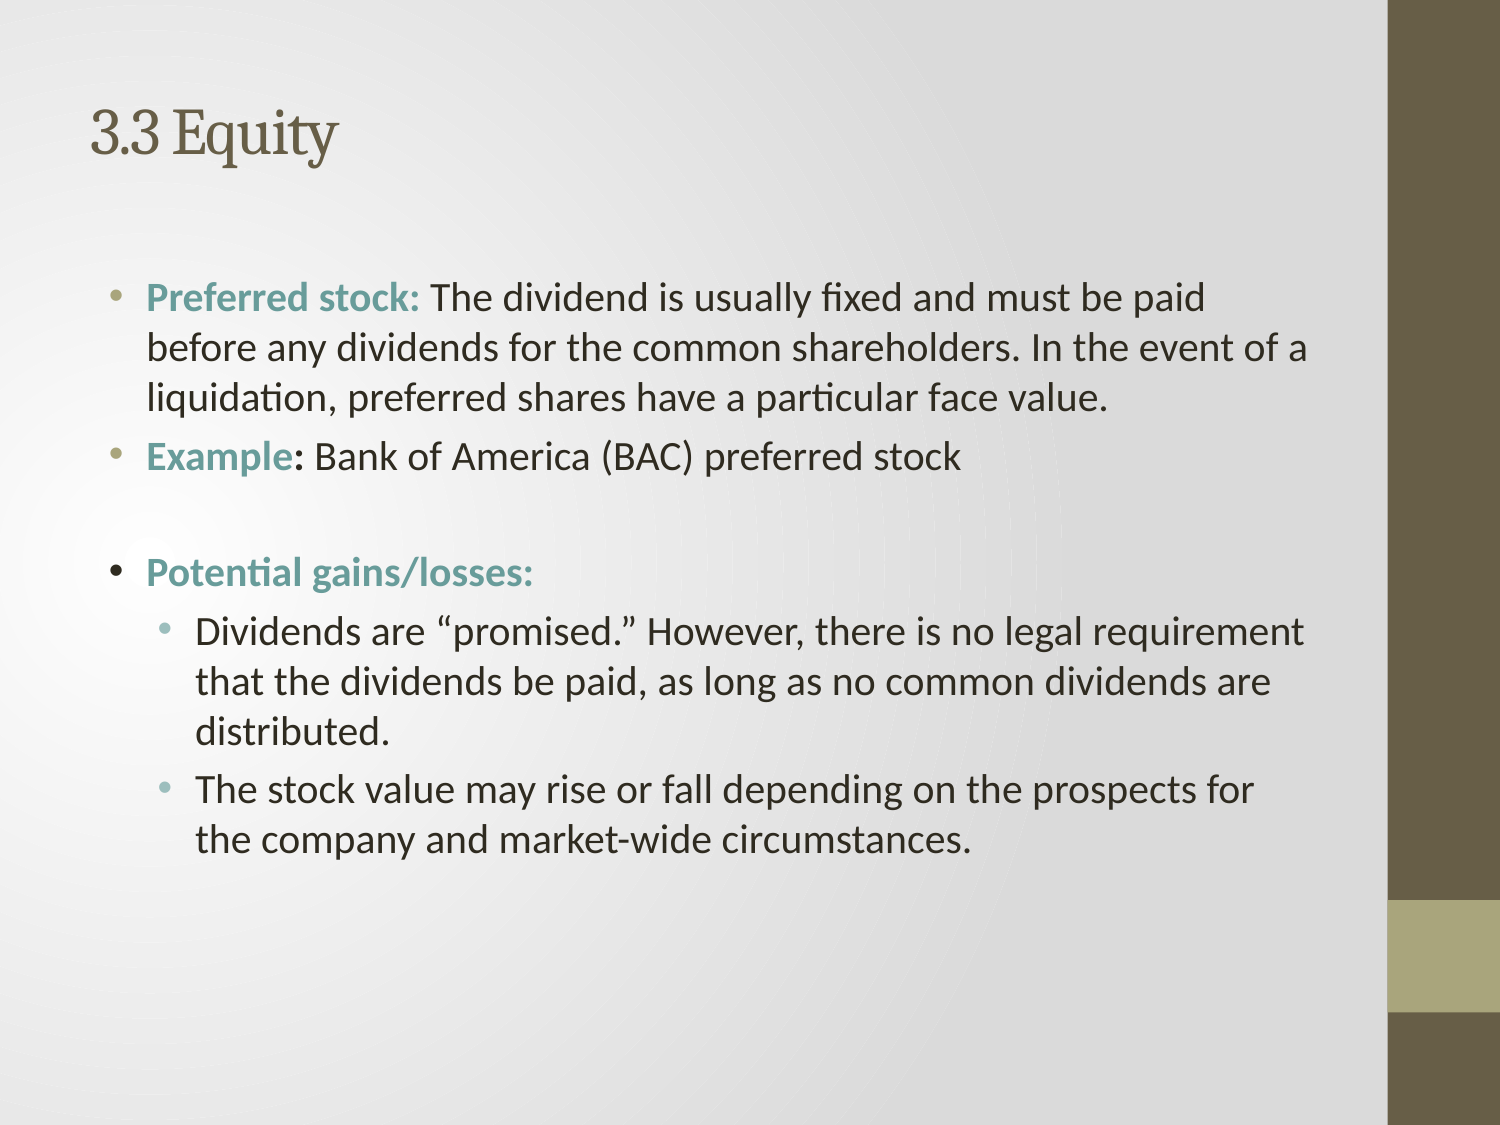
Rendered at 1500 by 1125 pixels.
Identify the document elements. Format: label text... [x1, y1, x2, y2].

title 3.3 Equity [75, 45, 1325, 211]
list Preferred stock: The dividend is usually fixed and must be paid before any dividends for the common shareholders. In the event of a liquidation, preferred shares have a particular face value. Example: Bank of America (BAC) preferred stock Potential gains/losses: Dividends are “promised.” However, there is no legal requirement that the dividends be paid, as long as no common dividends are distributed. The stock value may rise or fall depending on the prospects for the company and market-wide circumstances. [75, 262, 1325, 1050]
